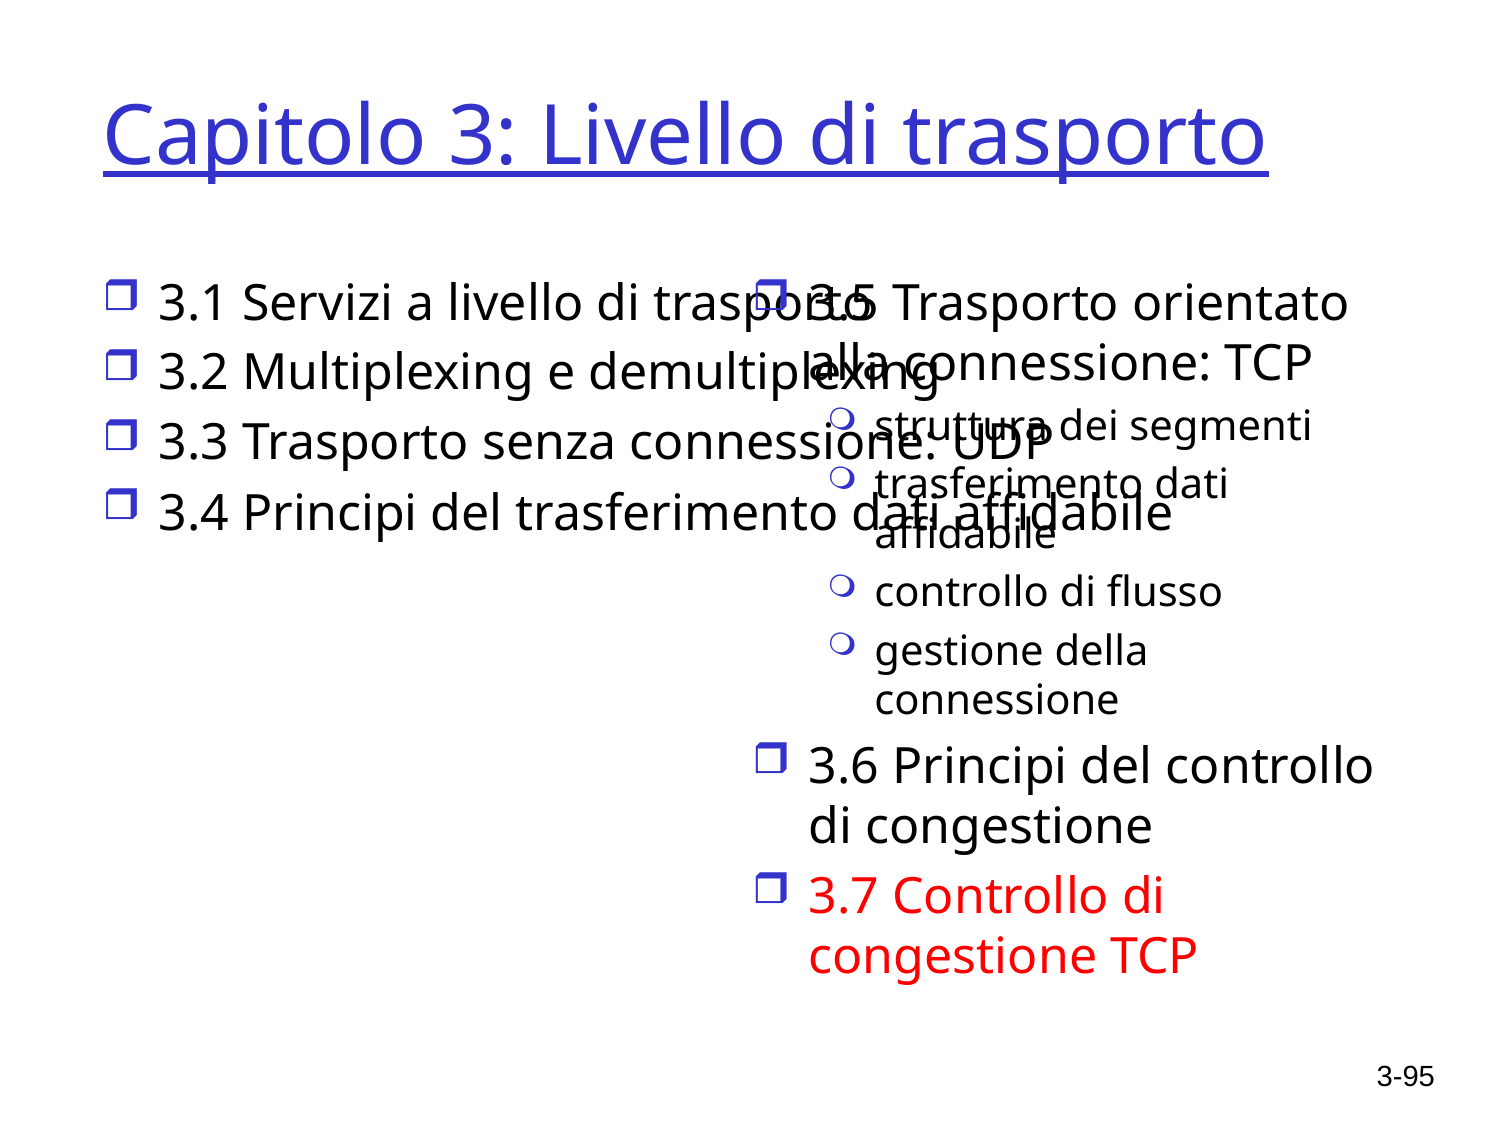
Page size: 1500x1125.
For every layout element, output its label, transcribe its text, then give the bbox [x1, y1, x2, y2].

list 3.1 Servizi a livello di trasporto 3.2 Multiplexing e demultiplexing 3.3 Trasporto senza connessione: UDP 3.4 Principi del trasferimento dati affidabile [87, 262, 737, 1026]
title Capitolo 3: Livello di trasporto [87, 37, 1363, 226]
slide_number 3-95 [1338, 1049, 1451, 1125]
list 3.5 Trasporto orientato alla connessione: TCP struttura dei segmenti trasferimento dati affidabile controllo di flusso gestione della connessione 3.6 Principi del controllo di congestione 3.7 Controllo di congestione TCP [737, 262, 1403, 1026]
